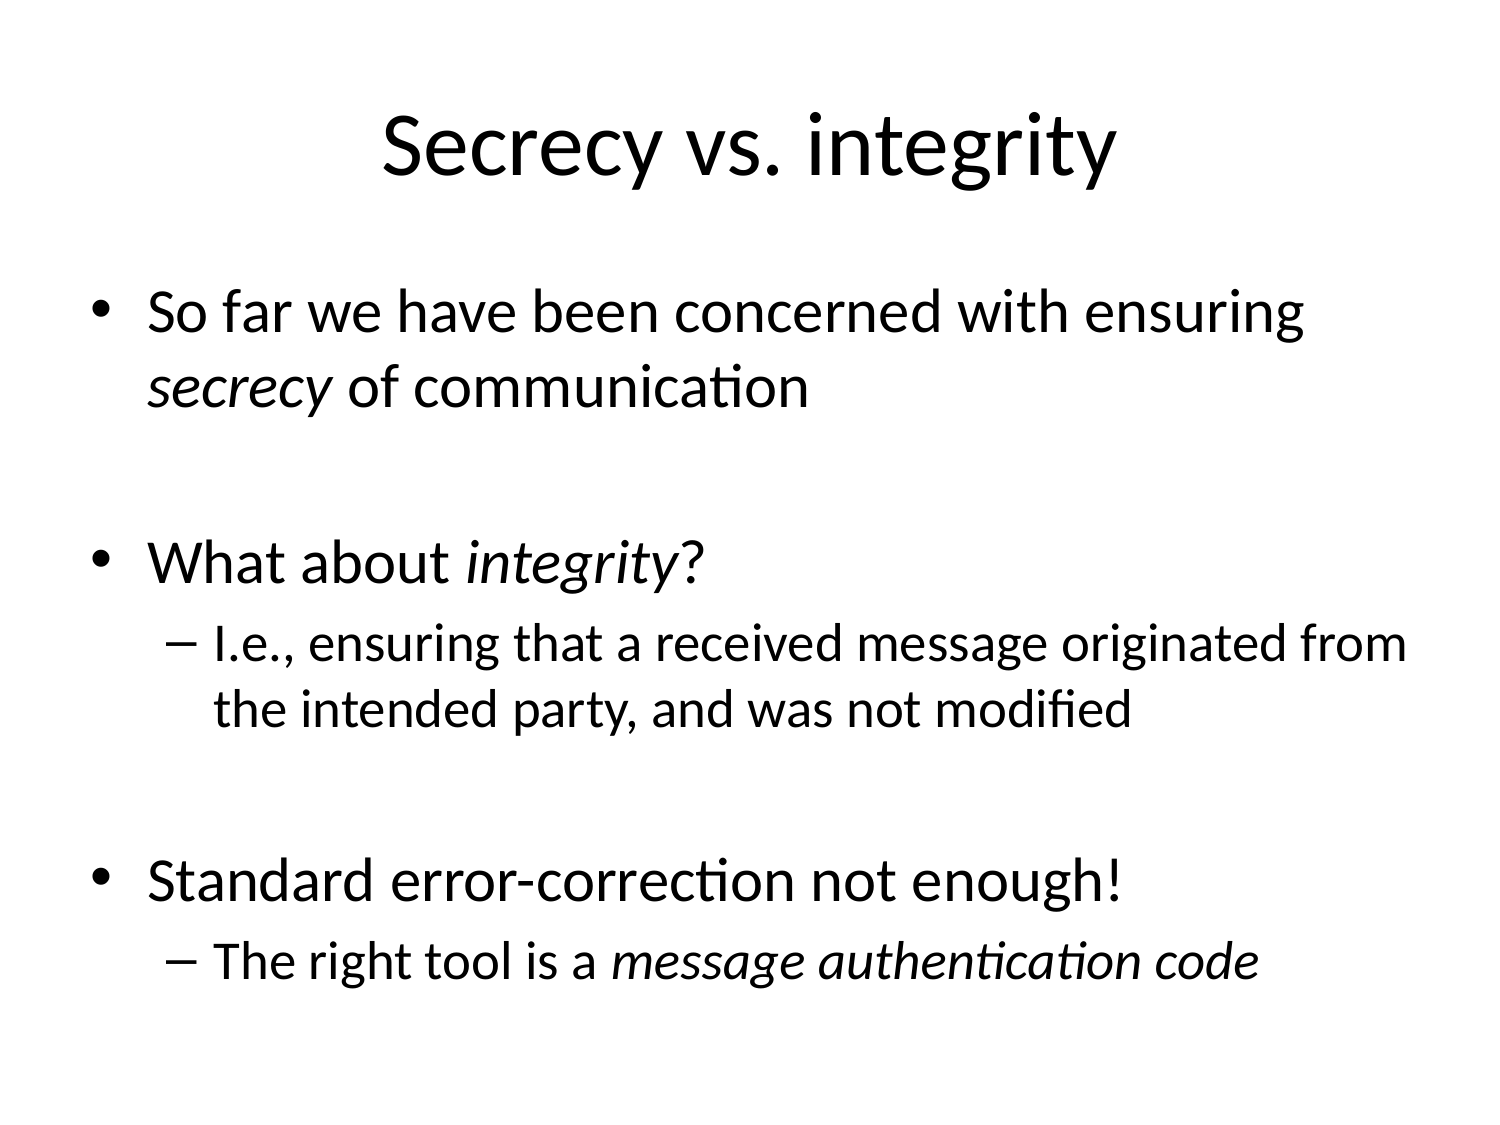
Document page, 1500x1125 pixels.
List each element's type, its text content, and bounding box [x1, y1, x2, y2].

list So far we have been concerned with ensuring secrecy of communication What about integrity? I.e., ensuring that a received message originated from the intended party, and was not modified Standard error-correction not enough! The right tool is a message authentication code [75, 262, 1425, 1005]
title Secrecy vs. integrity [75, 45, 1425, 233]
